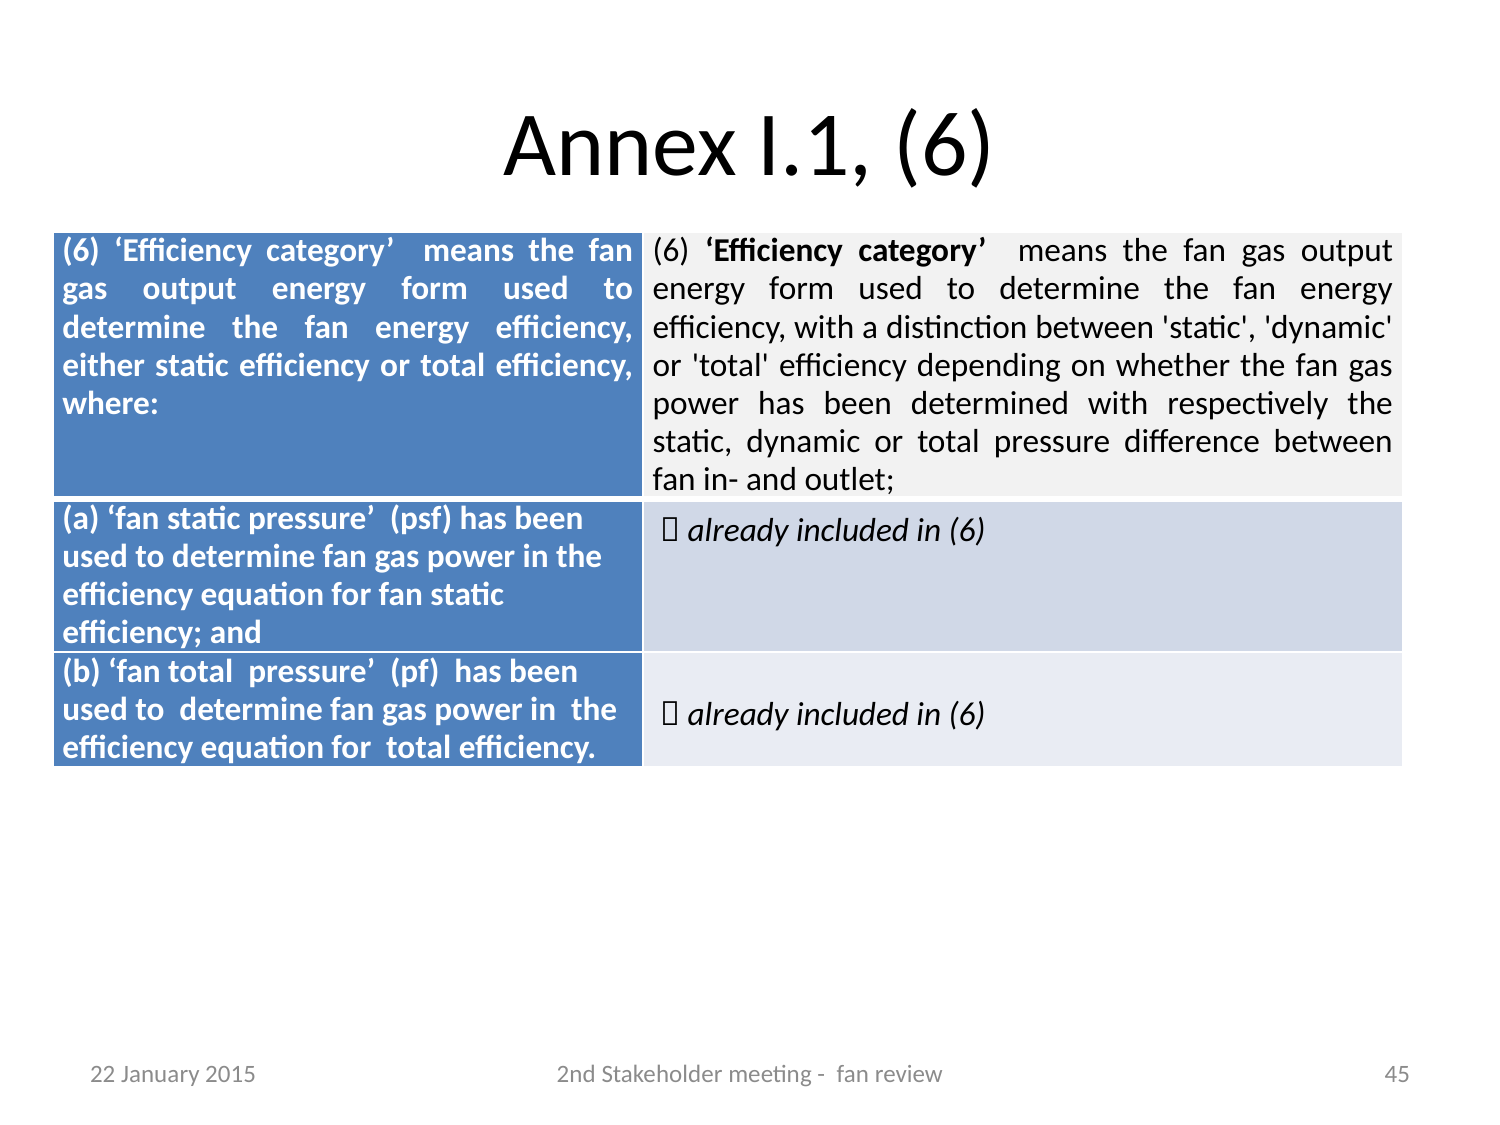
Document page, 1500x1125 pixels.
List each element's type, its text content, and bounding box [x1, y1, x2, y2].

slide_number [75, 1042, 425, 1103]
table_cell  already included in (6) [644, 653, 1402, 766]
table_cell (b) ‘fan total pressure’ (pf) has been used to determine fan gas power in the efficiency equation for total efficiency. [54, 653, 642, 766]
table_header (6) ‘Efficiency category’ means the fan gas output energy form used to determine the fan energy efficiency, either static efficiency or total efficiency, where: [54, 233, 642, 496]
title Annex I.1, (6) [75, 45, 1425, 233]
footer 2nd Stakeholder meeting - fan review [512, 1042, 988, 1103]
table_cell (a) ‘fan static pressure’ (psf) has been used to determine fan gas power in the efficiency equation for fan static efficiency; and [54, 502, 642, 651]
slide_number 45 [1074, 1042, 1425, 1103]
table_header (6) ‘Efficiency category’ means the fan gas output energy form used to determine the fan energy efficiency, with a distinction between 'static', 'dynamic' or 'total' efficiency depending on whether the fan gas power has been determined with respectively the static, dynamic or total pressure difference between fan in- and outlet; [644, 233, 1402, 496]
table_cell  already included in (6) [644, 502, 1402, 651]
